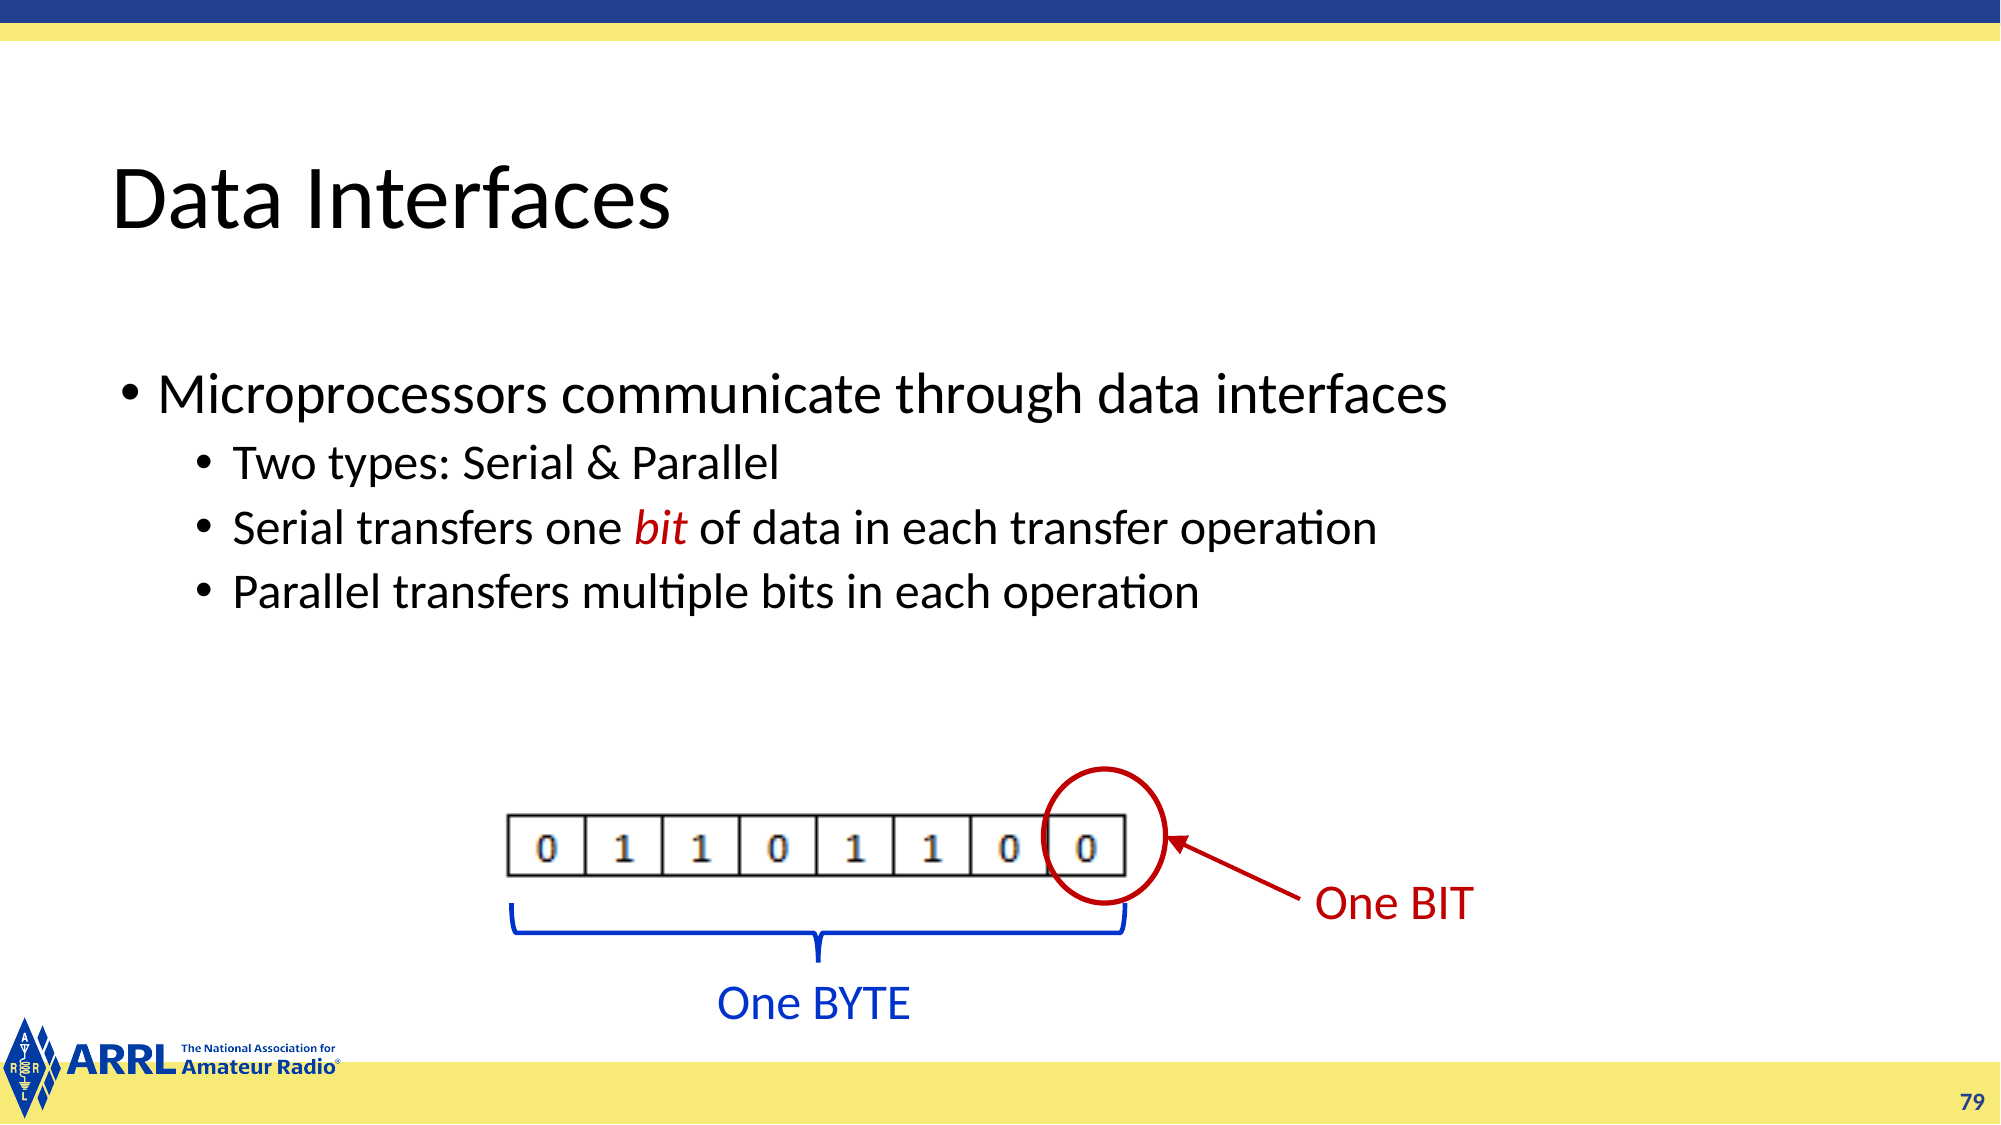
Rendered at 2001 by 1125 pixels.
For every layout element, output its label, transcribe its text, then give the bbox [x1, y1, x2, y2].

text_box One BYTE [702, 962, 965, 1038]
list Microprocessors communicate through data interfaces Two types: Serial & Parallel Serial transfers one bit of data in each transfer operation Parallel transfers multiple bits in each operation [105, 355, 1906, 769]
text_box One BIT [1299, 861, 1563, 937]
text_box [1165, 835, 1300, 900]
text_box [511, 911, 1126, 962]
picture [487, 791, 1148, 911]
picture [1, 1015, 342, 1121]
text_box [1057, 767, 1167, 885]
title Data Interfaces [96, 142, 1897, 356]
